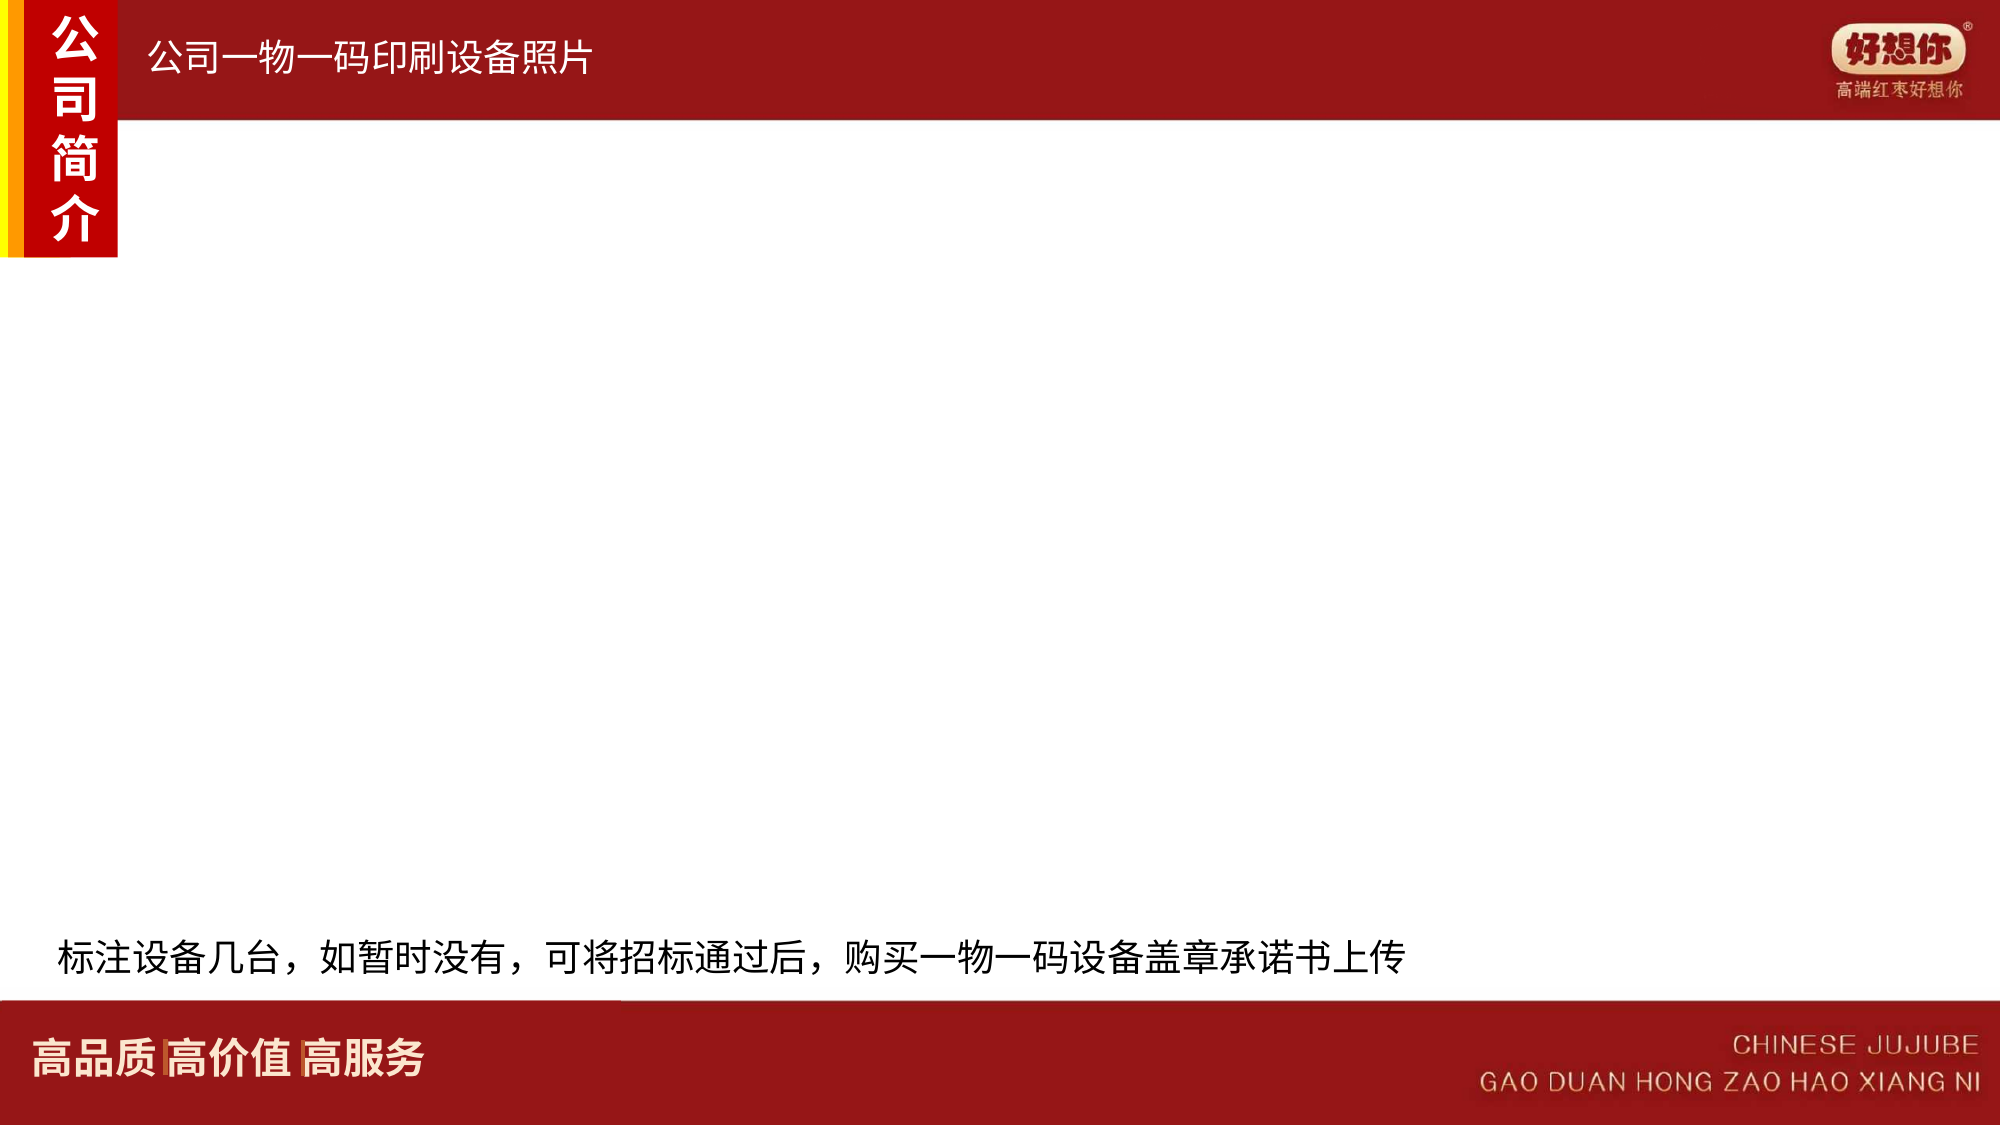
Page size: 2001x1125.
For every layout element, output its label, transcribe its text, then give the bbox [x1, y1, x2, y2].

text_box [0, 0, 7, 259]
text_box [23, 0, 119, 259]
text_box 公司一物一码印刷设备照片 [131, 26, 612, 86]
picture [0, 0, 2000, 1125]
text_box [7, 0, 23, 259]
text_box 公司简介 [35, 0, 84, 255]
text_box 标注设备几台，如暂时没有，可将招标通过后，购买一物一码设备盖章承诺书上传 [42, 926, 1422, 987]
